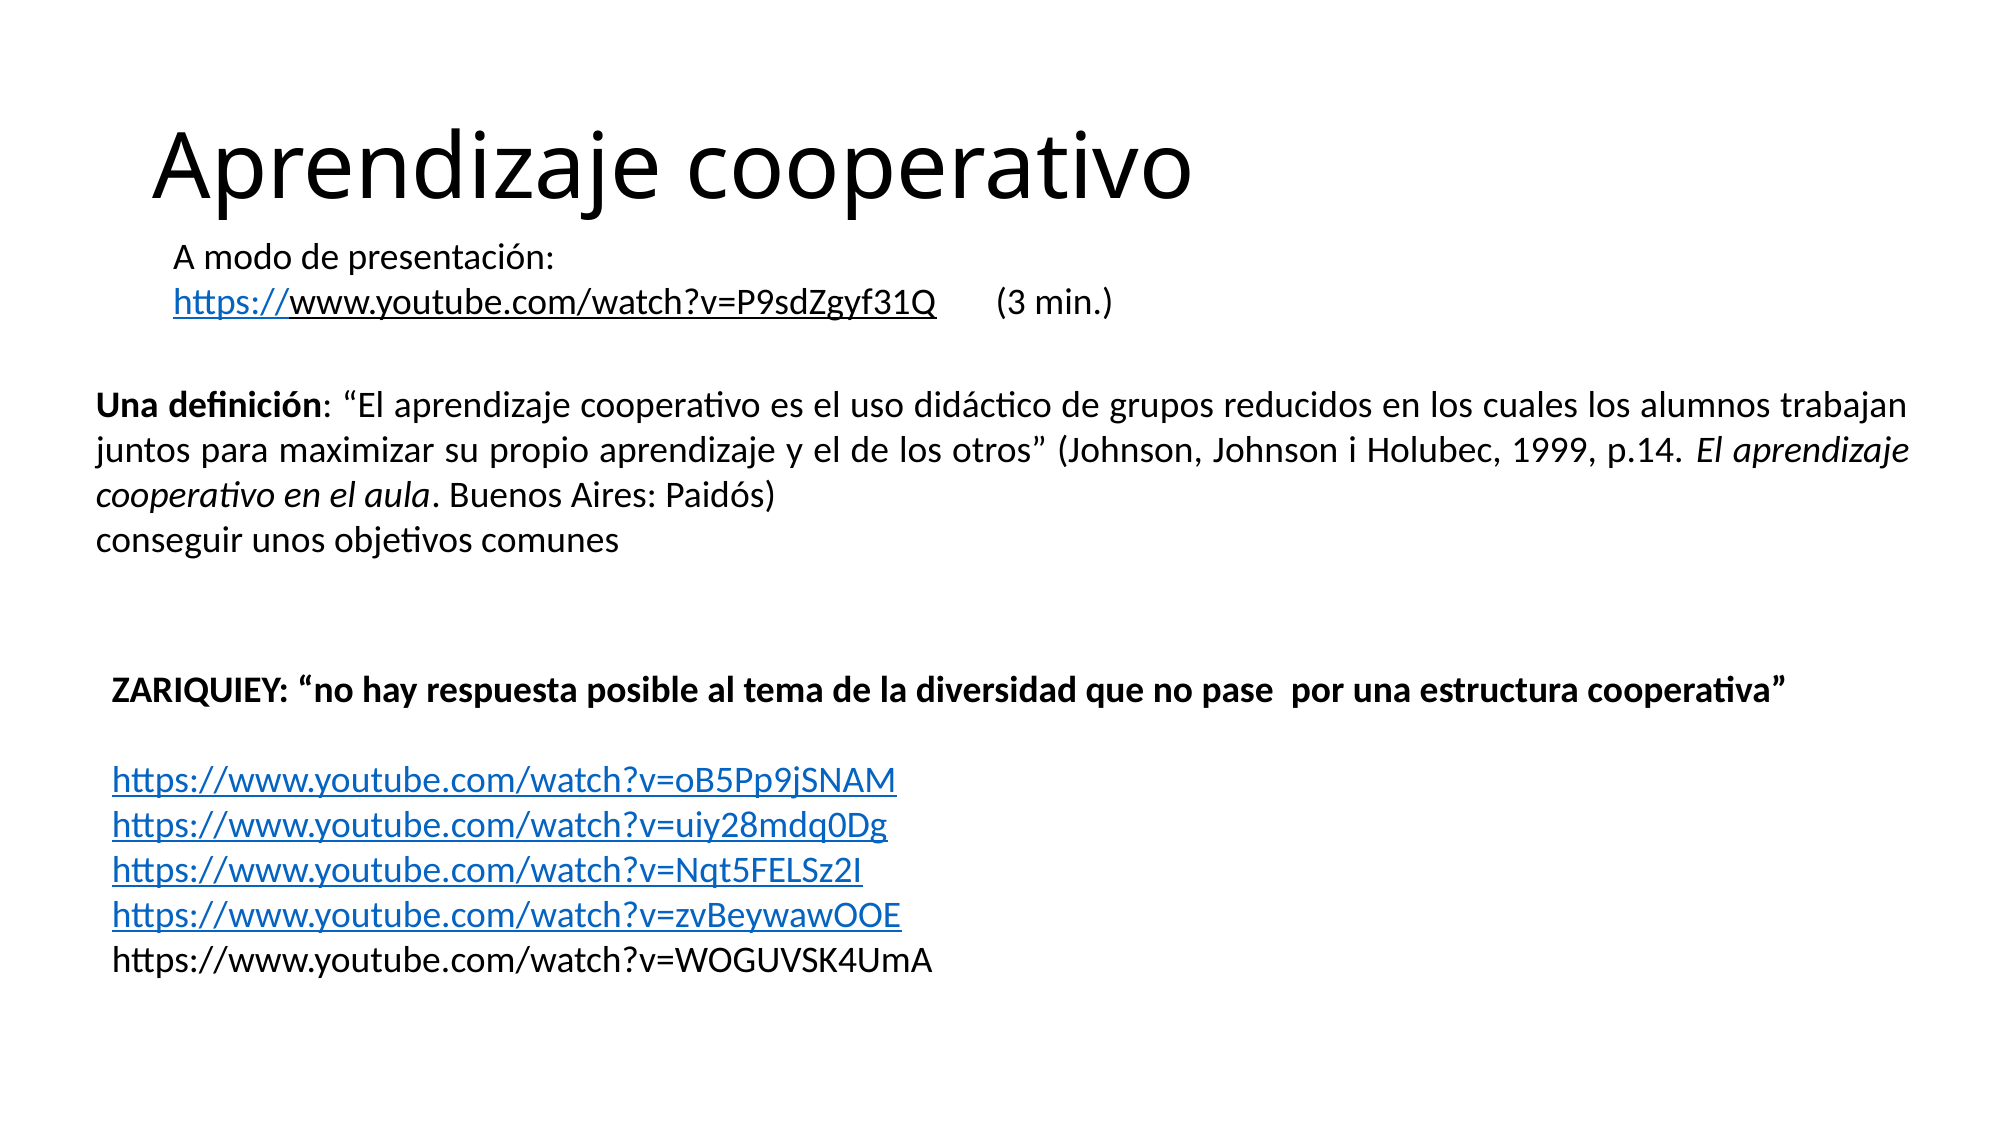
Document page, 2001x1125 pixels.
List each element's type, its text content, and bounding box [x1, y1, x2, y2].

text_box A modo de presentación: https://www.youtube.com/watch?v=P9sdZgyf31Q (3 min.) [158, 224, 1129, 330]
text_box ZARIQUIEY: “no hay respuesta posible al tema de la diversidad que no pase por una estructura cooperativa” https://www.youtube.com/watch?v=oB5Pp9jSNAM https://www.youtube.com/watch?v=uiy28mdq0Dg https://www.youtube.com/watch?v=Nqt5FELSz2I https://www.youtube.com/watch?v=zvBeywawOOE https://www.youtube.com/watch?v=WOGUVSK4UmA [97, 612, 1909, 987]
text_box Una definición: “El aprendizaje cooperativo es el uso didáctico de grupos reducidos en los cuales los alumnos trabajan juntos para maximizar su propio aprendizaje y el de los otros” (Johnson, Johnson i Holubec, 1999, p.14. El aprendizaje cooperativo en el aula. Buenos Aires: Paidós) conseguir unos objetivos comunes [81, 372, 1925, 568]
title Aprendizaje cooperativo [137, 59, 1863, 278]
